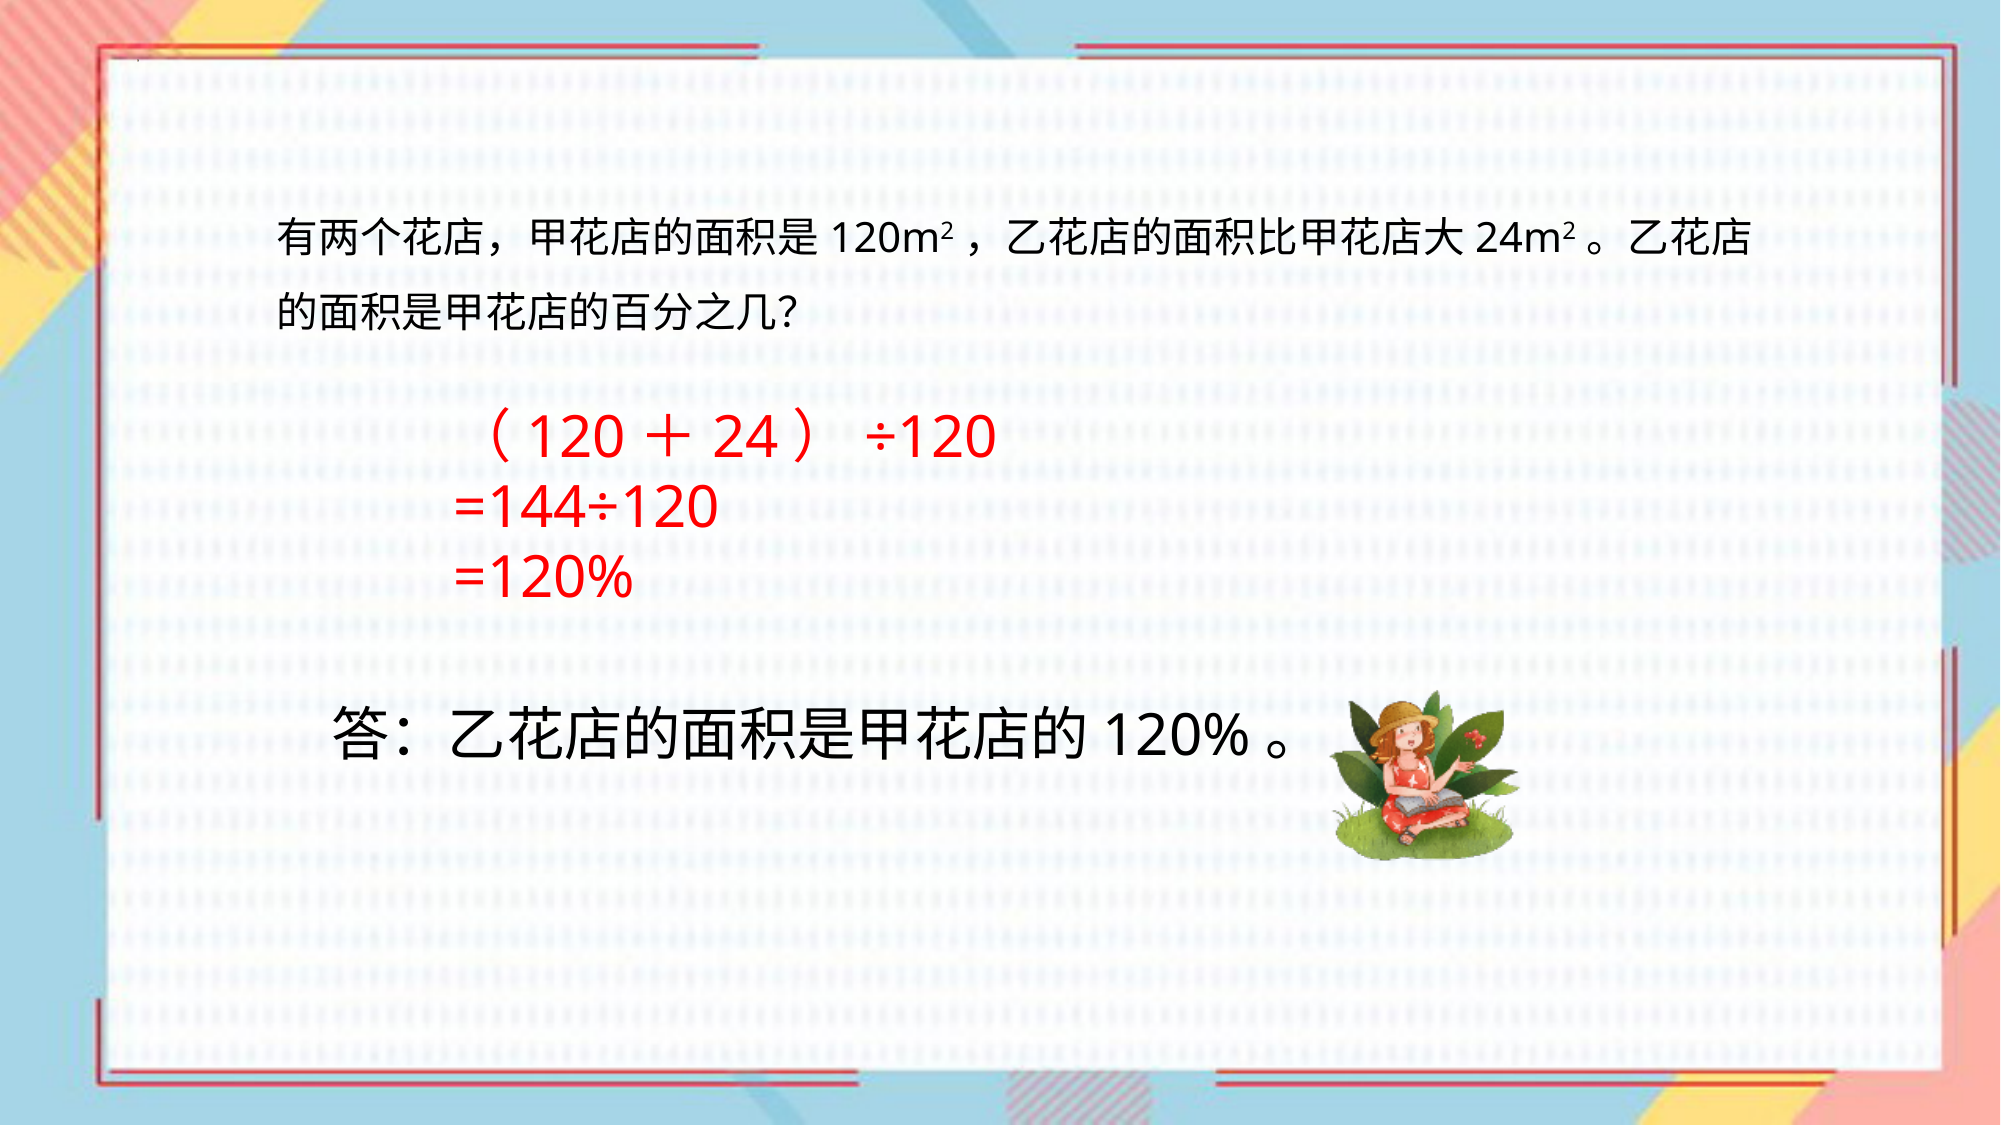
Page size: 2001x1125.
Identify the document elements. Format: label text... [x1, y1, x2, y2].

text_box （120＋24）÷120 =144÷120 =120% [439, 392, 1154, 617]
text_box 有两个花店，甲花店的面积是120m2，乙花店的面积比甲花店大24m2。乙花店的面积是甲花店的百分之几？ [261, 177, 1809, 343]
text_box 答：乙花店的面积是甲花店的120%。 [316, 689, 1316, 775]
picture [0, 0, 2001, 1125]
